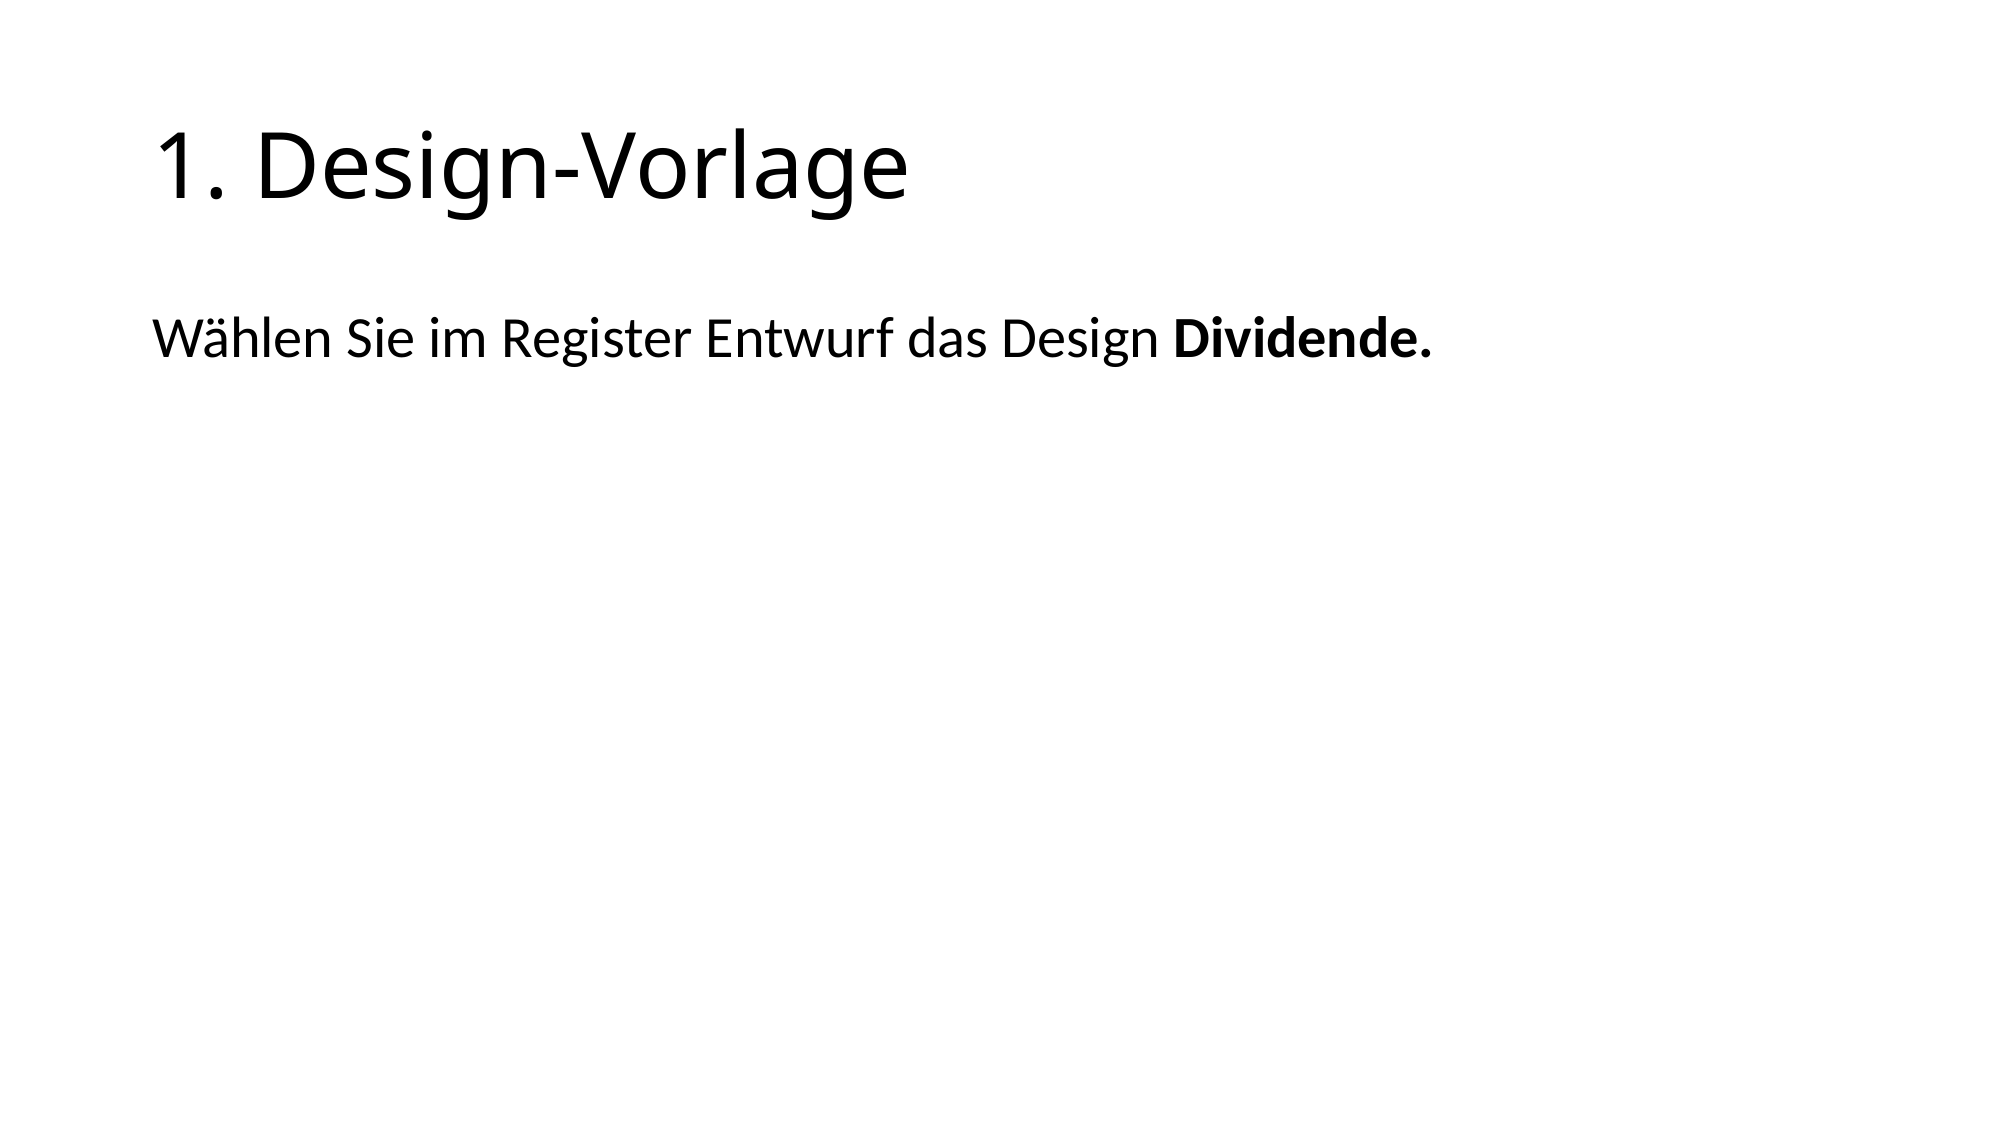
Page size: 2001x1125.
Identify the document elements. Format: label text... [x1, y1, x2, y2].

title 1. Design-Vorlage [137, 59, 1863, 278]
list Wählen Sie im Register Entwurf das Design Dividende. [137, 299, 1863, 1014]
